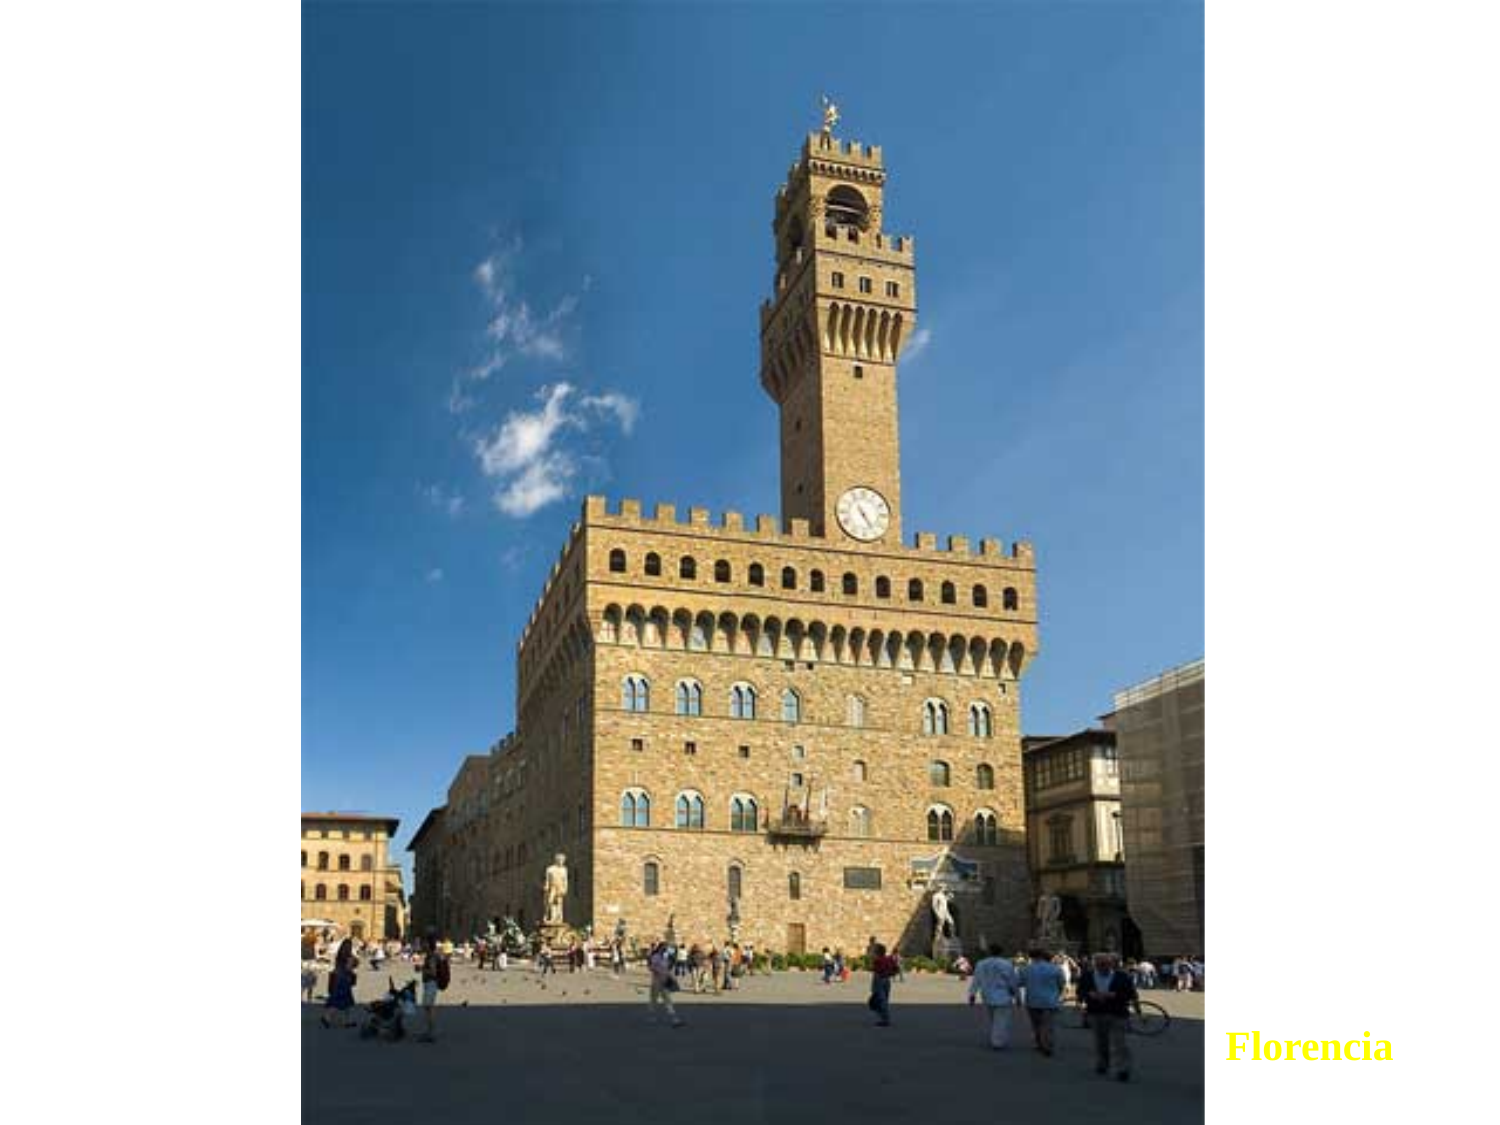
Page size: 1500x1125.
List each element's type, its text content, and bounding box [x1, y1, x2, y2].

picture [300, 0, 1205, 1125]
text_box Florencia [1210, 1011, 1459, 1077]
